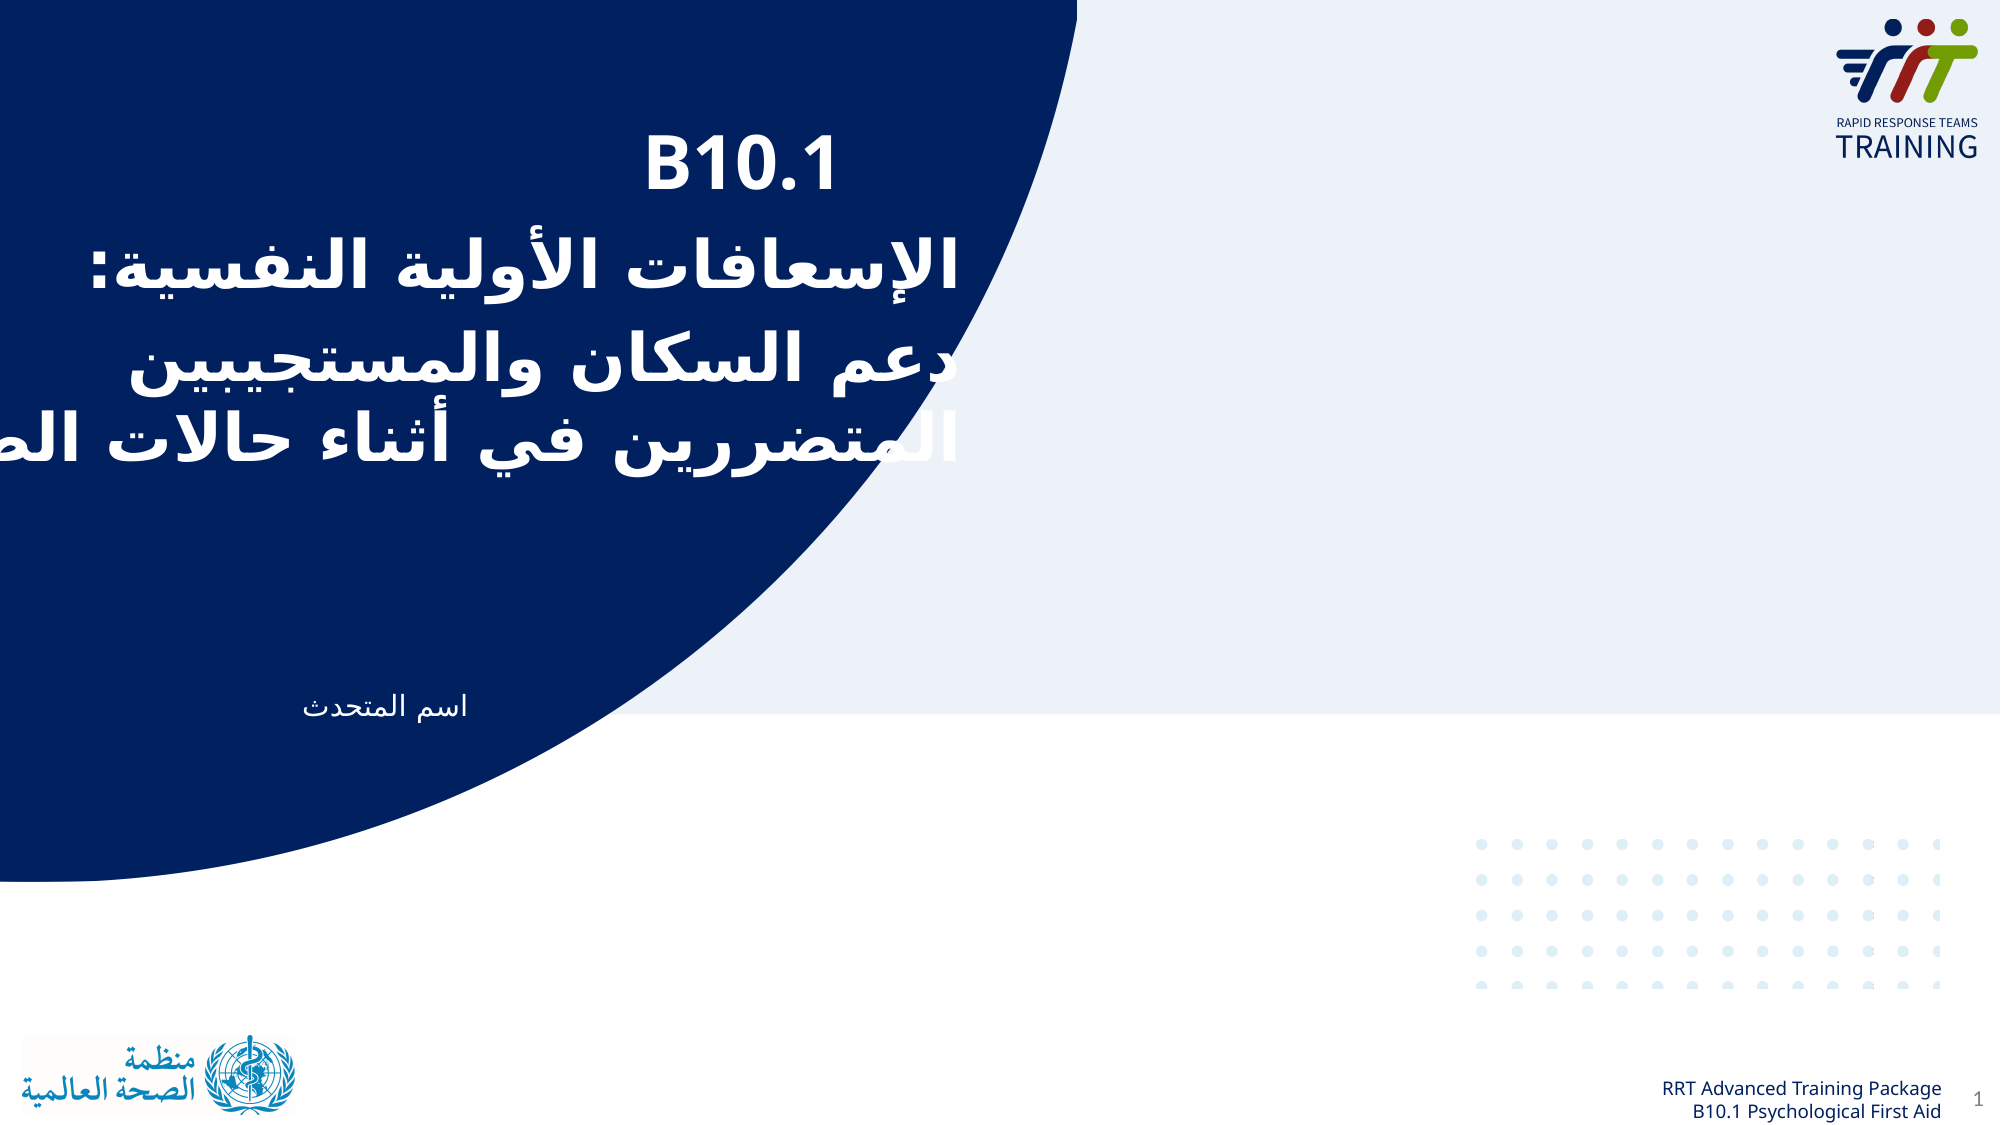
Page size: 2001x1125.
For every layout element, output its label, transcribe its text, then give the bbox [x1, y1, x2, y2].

picture [22, 1035, 295, 1115]
picture [1835, 19, 1978, 167]
text_box اسم المتحدث [93, 680, 476, 730]
text_box B10.1 [600, 90, 851, 214]
picture [0, 0, 1077, 882]
picture [1476, 839, 1940, 989]
text_box الإسعافات الأولية النفسية: دعم السكان والمستجيبين المتضررين في أثناء حالات الطوارئ [0, 214, 970, 483]
picture [252, 1050, 258, 1059]
